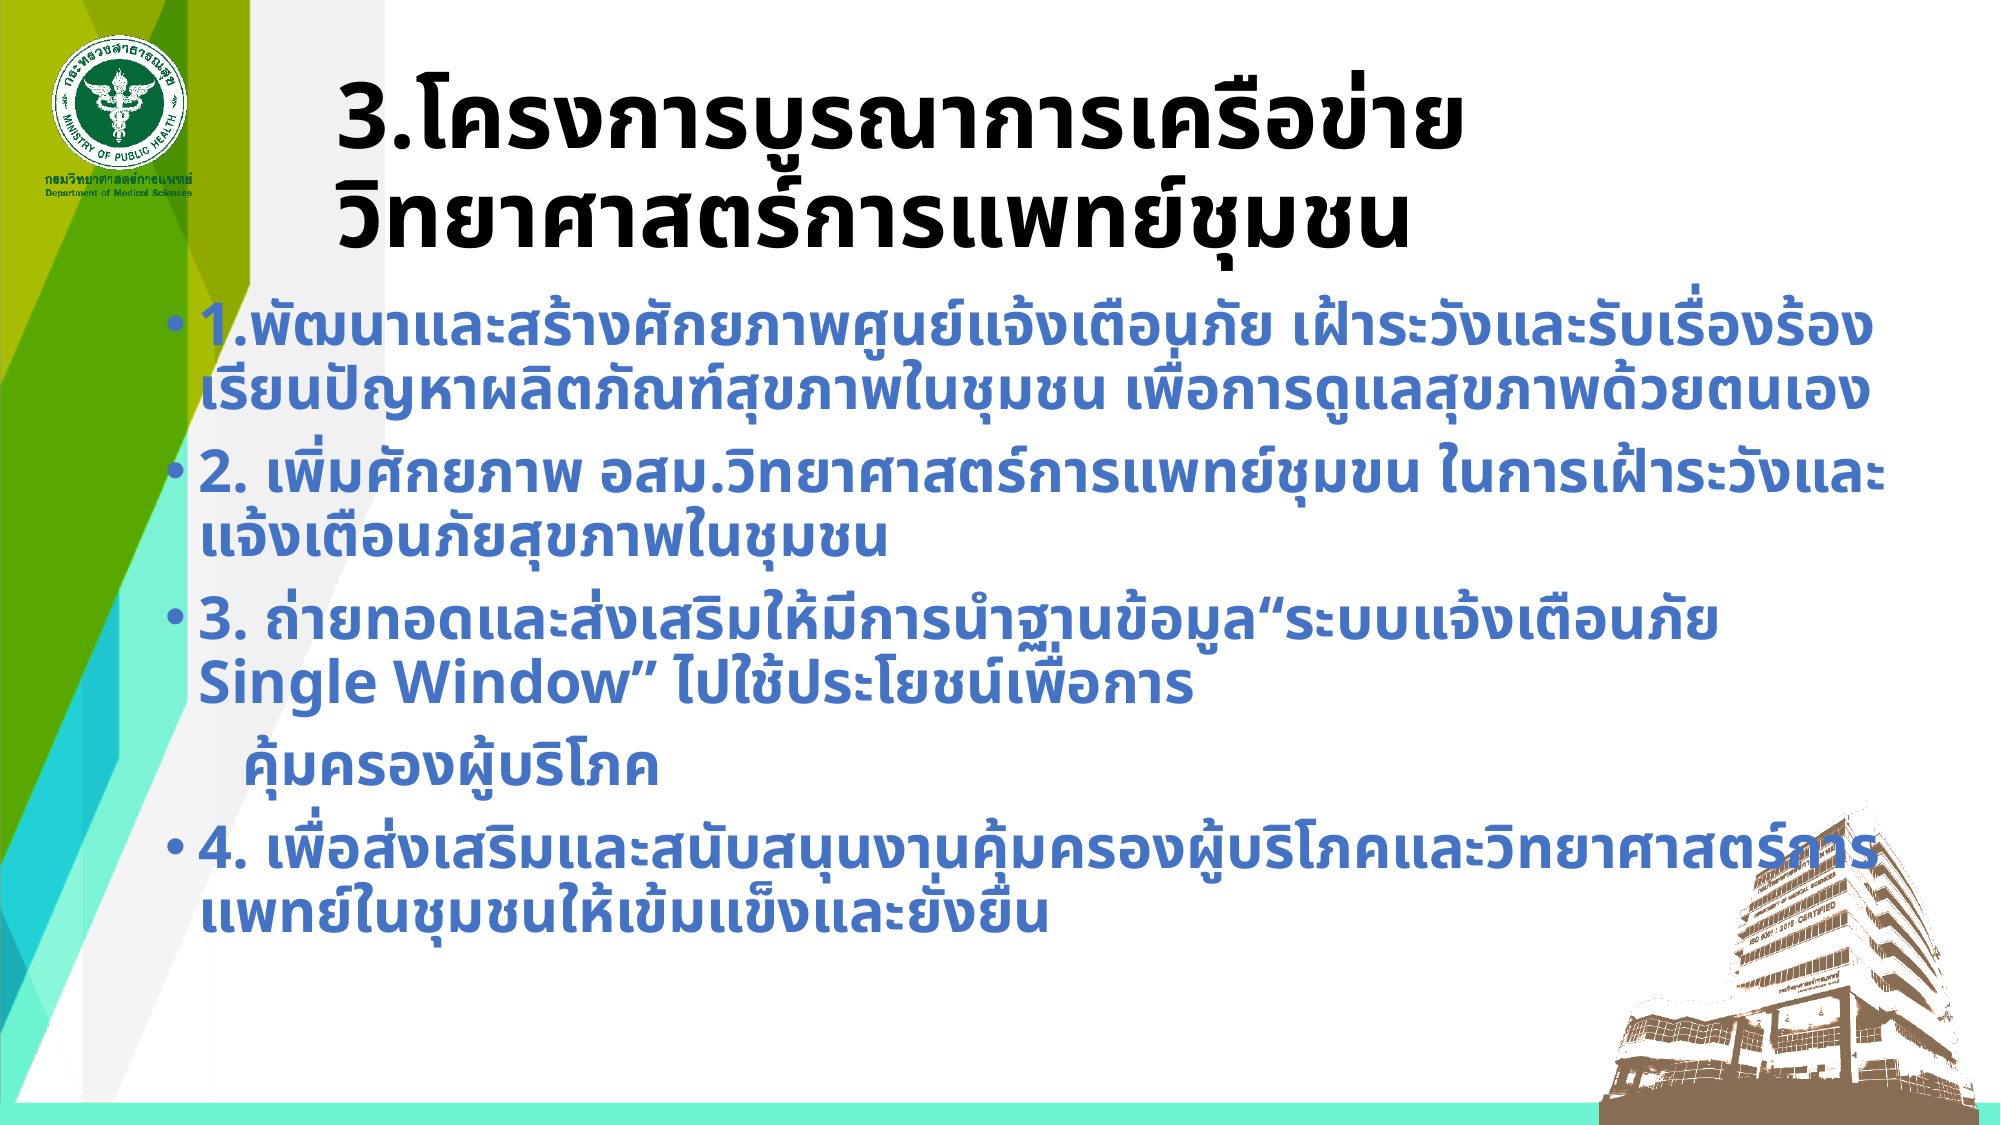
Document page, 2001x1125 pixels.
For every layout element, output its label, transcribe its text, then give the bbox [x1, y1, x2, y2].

picture [0, 1, 385, 1102]
picture [1599, 805, 1979, 1125]
list 1.พัฒนาและสร้างศักยภาพศูนย์แจ้งเตือนภัย เฝ้าระวังและรับเรื่องร้องเรียนปัญหาผลิตภัณฑ์สุขภาพในชุมชน เพื่อการดูแลสุขภาพด้วยตนเอง 2. เพิ่มศักยภาพ อสม.วิทยาศาสตร์การแพทย์ชุมขน ในการเฝ้าระวังและแจ้งเตือนภัยสุขภาพในชุมชน 3. ถ่ายทอดและส่งเสริมให้มีการนำฐานข้อมูล“ระบบแจ้งเตือนภัย Single Window” ไปใช้ประโยชน์เพื่อการ คุ้มครองผู้บริโภค 4. เพื่อส่งเสริมและสนับสนุนงานคุ้มครองผู้บริโภคและวิทยาศาสตร์การแพทย์ในชุมชนให้เข้มแข็งและยั่งยืน [150, 287, 1910, 1001]
title 3.โครงการบูรณาการเครือข่ายวิทยาศาสตร์การแพทย์ชุมชน [321, 59, 1863, 278]
